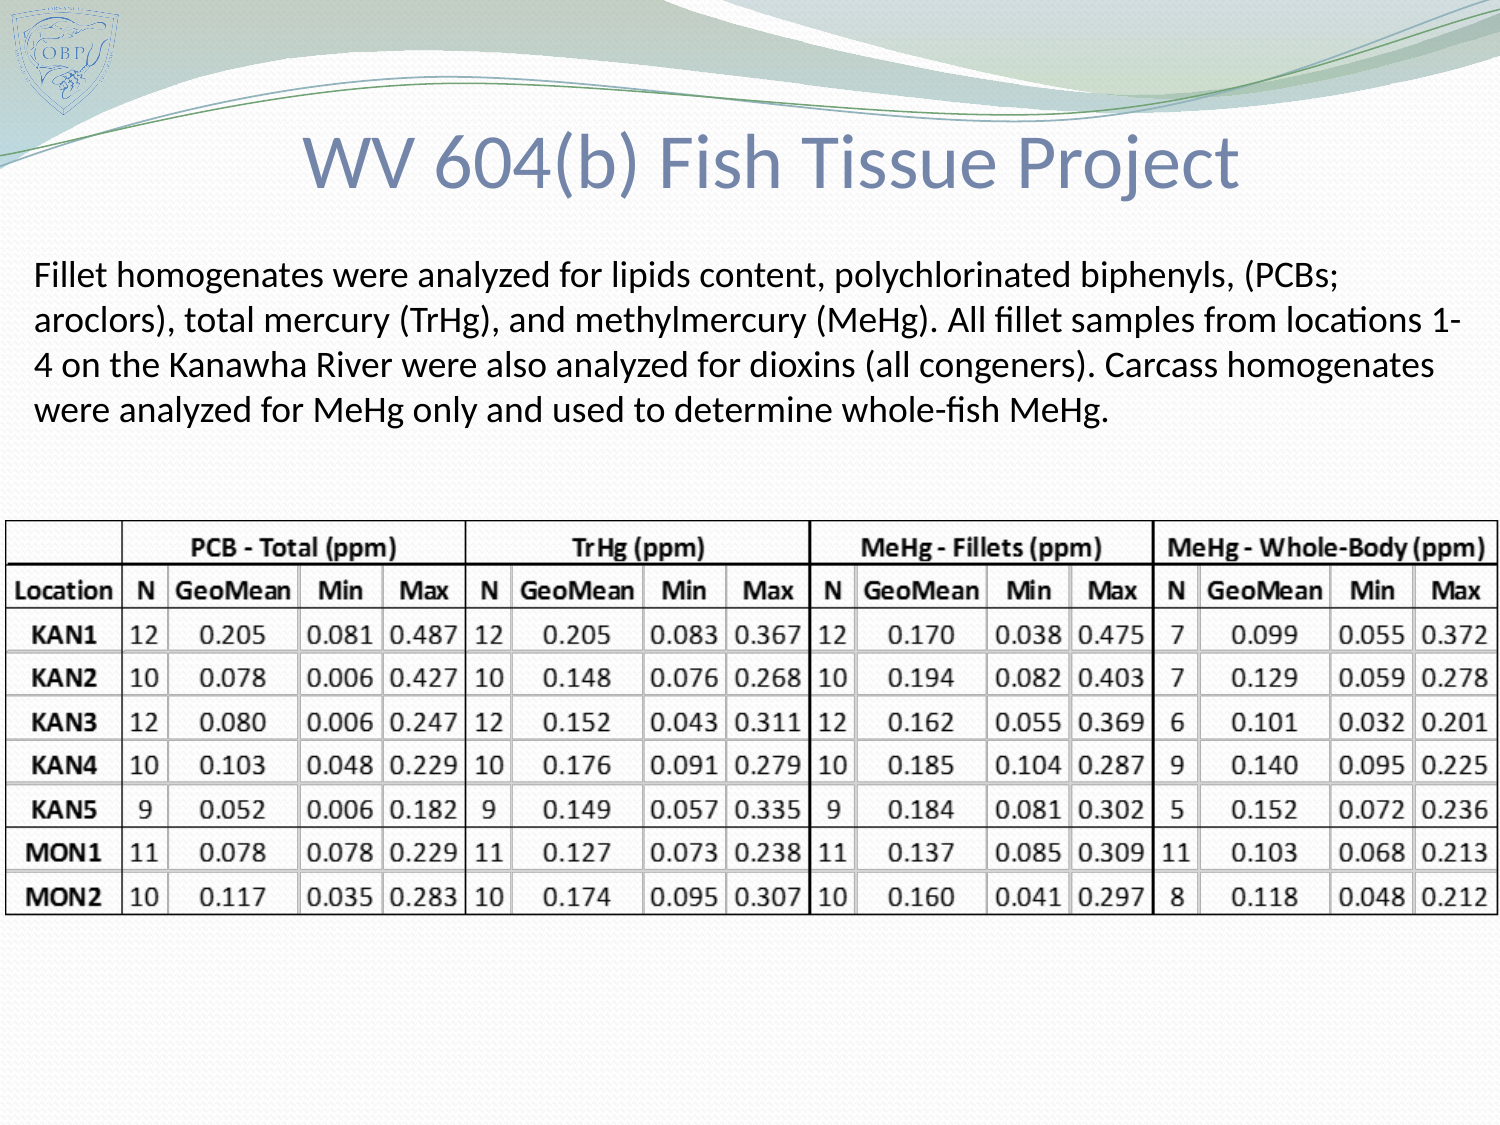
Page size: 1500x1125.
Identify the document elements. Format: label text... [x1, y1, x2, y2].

title WV 604(b) Fish Tissue Project [302, 74, 1364, 204]
text_box Fillet homogenates were analyzed for lipids content, polychlorinated biphenyls, (PCBs; aroclors), total mercury (TrHg), and methylmercury (MeHg). All fillet samples from locations 1-4 on the Kanawha River were also analyzed for dioxins (all congeners). Carcass homogenates were analyzed for MeHg only and used to determine whole-fish MeHg. [19, 242, 1487, 438]
picture [3, 0, 132, 126]
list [5, 519, 1500, 918]
